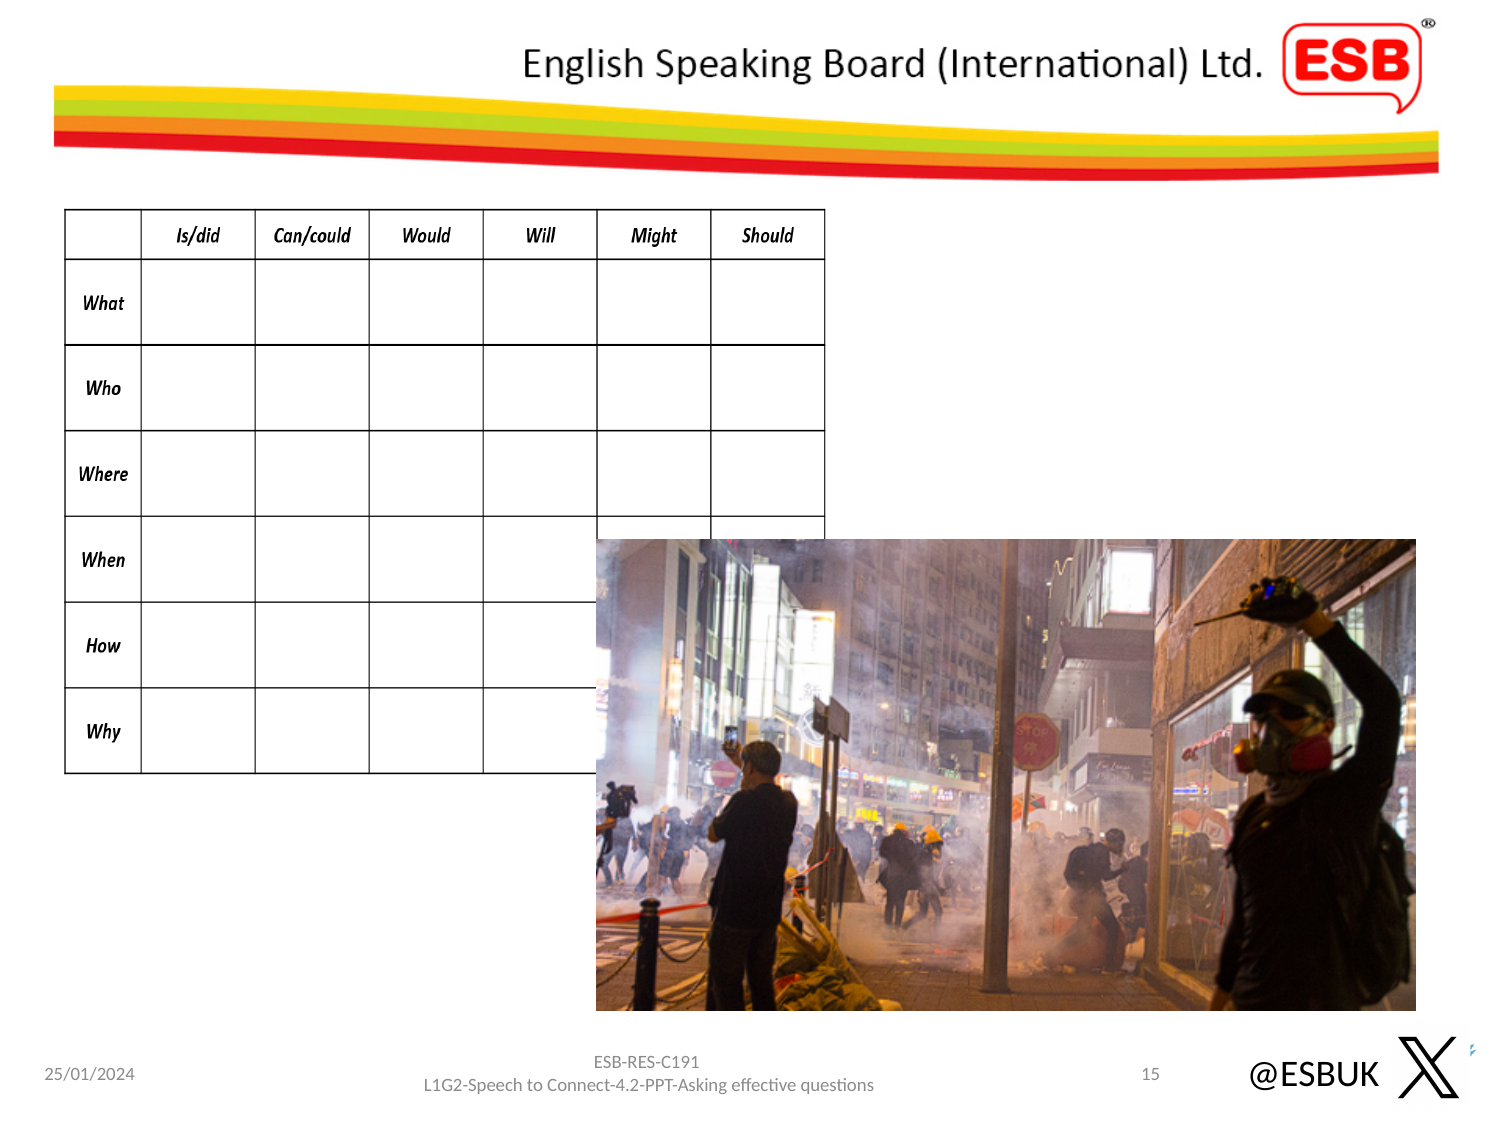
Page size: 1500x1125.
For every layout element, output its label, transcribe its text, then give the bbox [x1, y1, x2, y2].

picture [0, 0, 1500, 189]
slide_number 15 [930, 1042, 1176, 1103]
picture [64, 208, 1416, 1011]
picture [1390, 1024, 1476, 1111]
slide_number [29, 1042, 367, 1103]
footer ESB-RES-C191 L1G2-Speech to Connect-4.2-PPT-Asking effective questions [395, 1042, 902, 1103]
